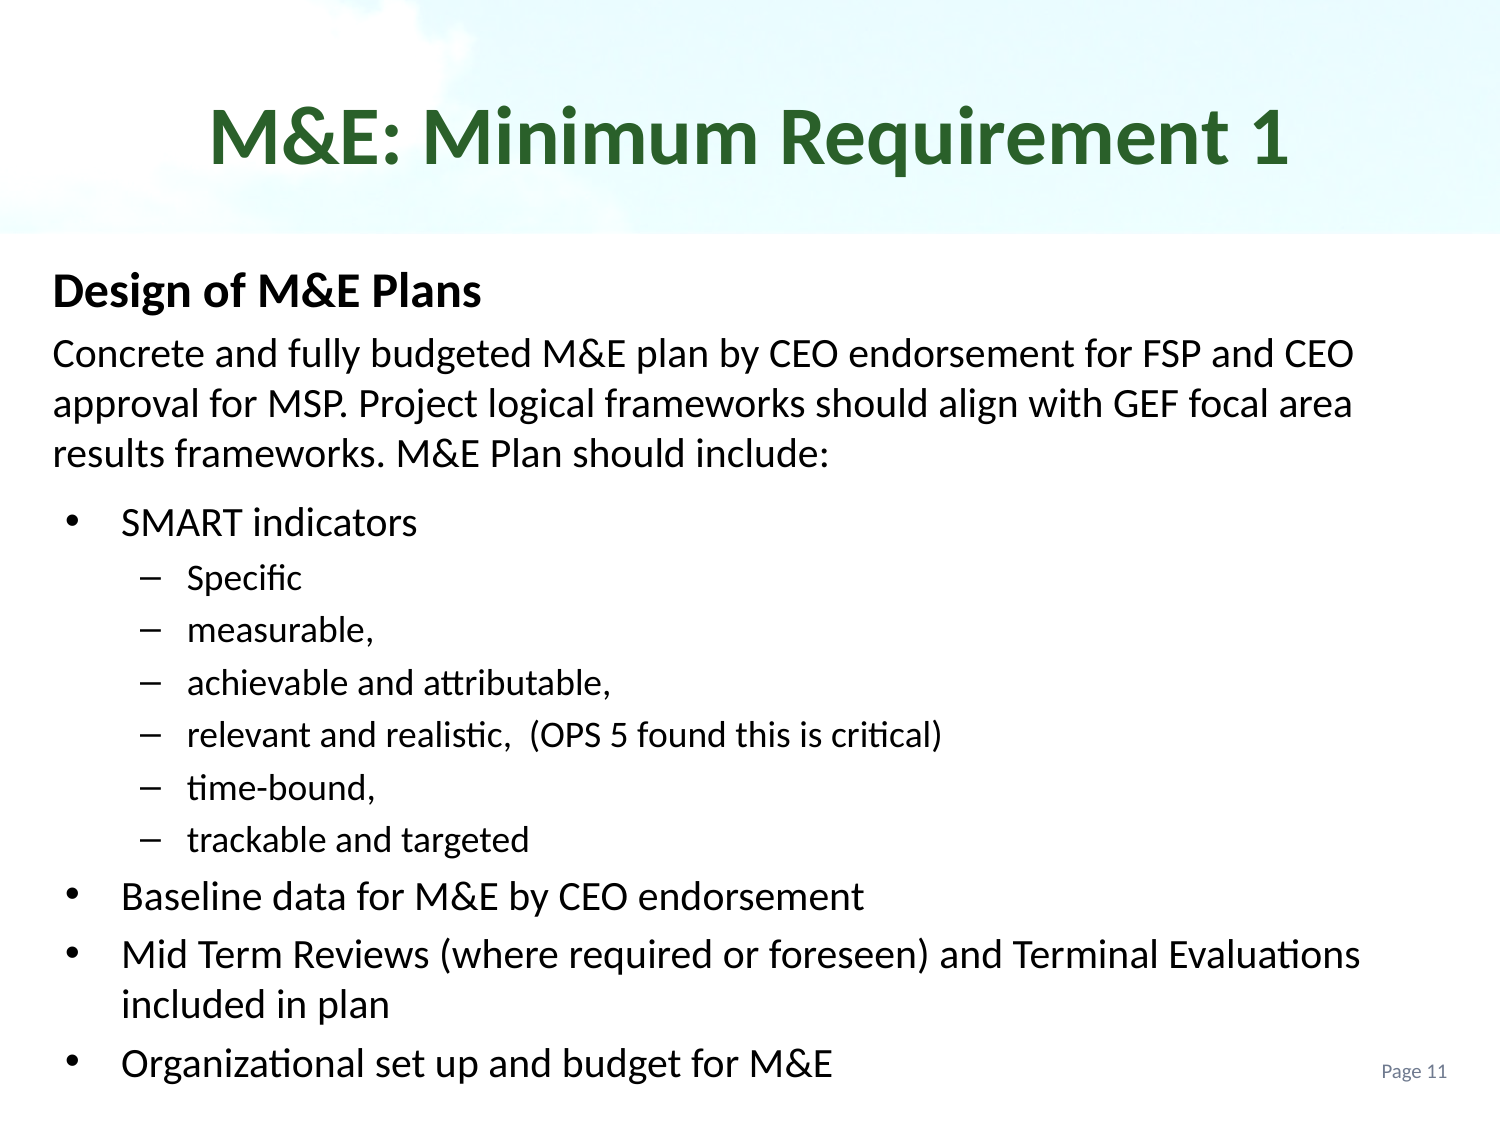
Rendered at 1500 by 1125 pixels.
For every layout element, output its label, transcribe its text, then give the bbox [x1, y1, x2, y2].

list Design of M&E Plans Concrete and fully budgeted M&E plan by CEO endorsement for FSP and CEO approval for MSP. Project logical frameworks should align with GEF focal area results frameworks. M&E Plan should include: [37, 249, 1463, 488]
title M&E: Minimum Requirement 1 [37, 37, 1463, 225]
text_box SMART indicators Specific measurable, achievable and attributable, relevant and realistic, (OPS 5 found this is critical) time-bound, trackable and targeted Baseline data for M&E by CEO endorsement Mid Term Reviews (where required or foreseen) and Terminal Evaluations included in plan Organizational set up and budget for M&E [49, 487, 1413, 1113]
